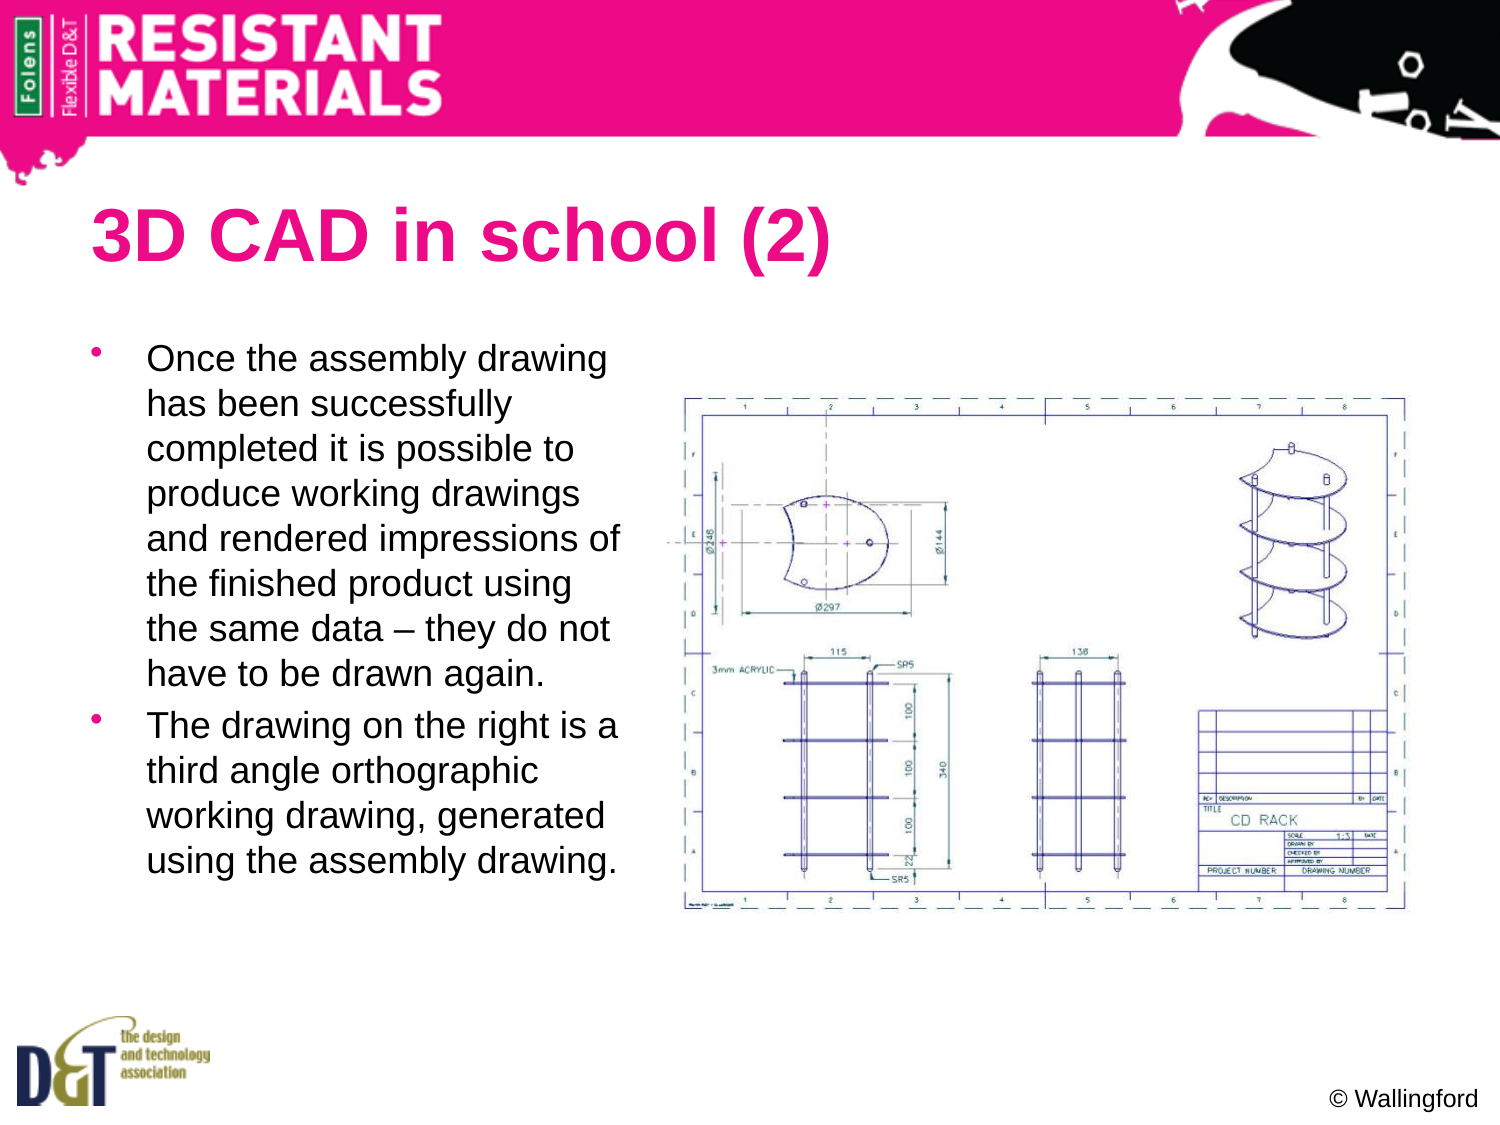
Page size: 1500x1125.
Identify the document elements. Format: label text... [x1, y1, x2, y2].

title 3D CAD in school (2) [76, 160, 1427, 301]
list Once the assembly drawing has been successfully completed it is possible to produce working drawings and rendered impressions of the finished product using the same data – they do not have to be drawn again. The drawing on the right is a third angle orthographic working drawing, generated using the assembly drawing. [75, 326, 644, 1005]
text_box © Wallingford [1257, 1074, 1495, 1125]
picture [0, 0, 1500, 1125]
